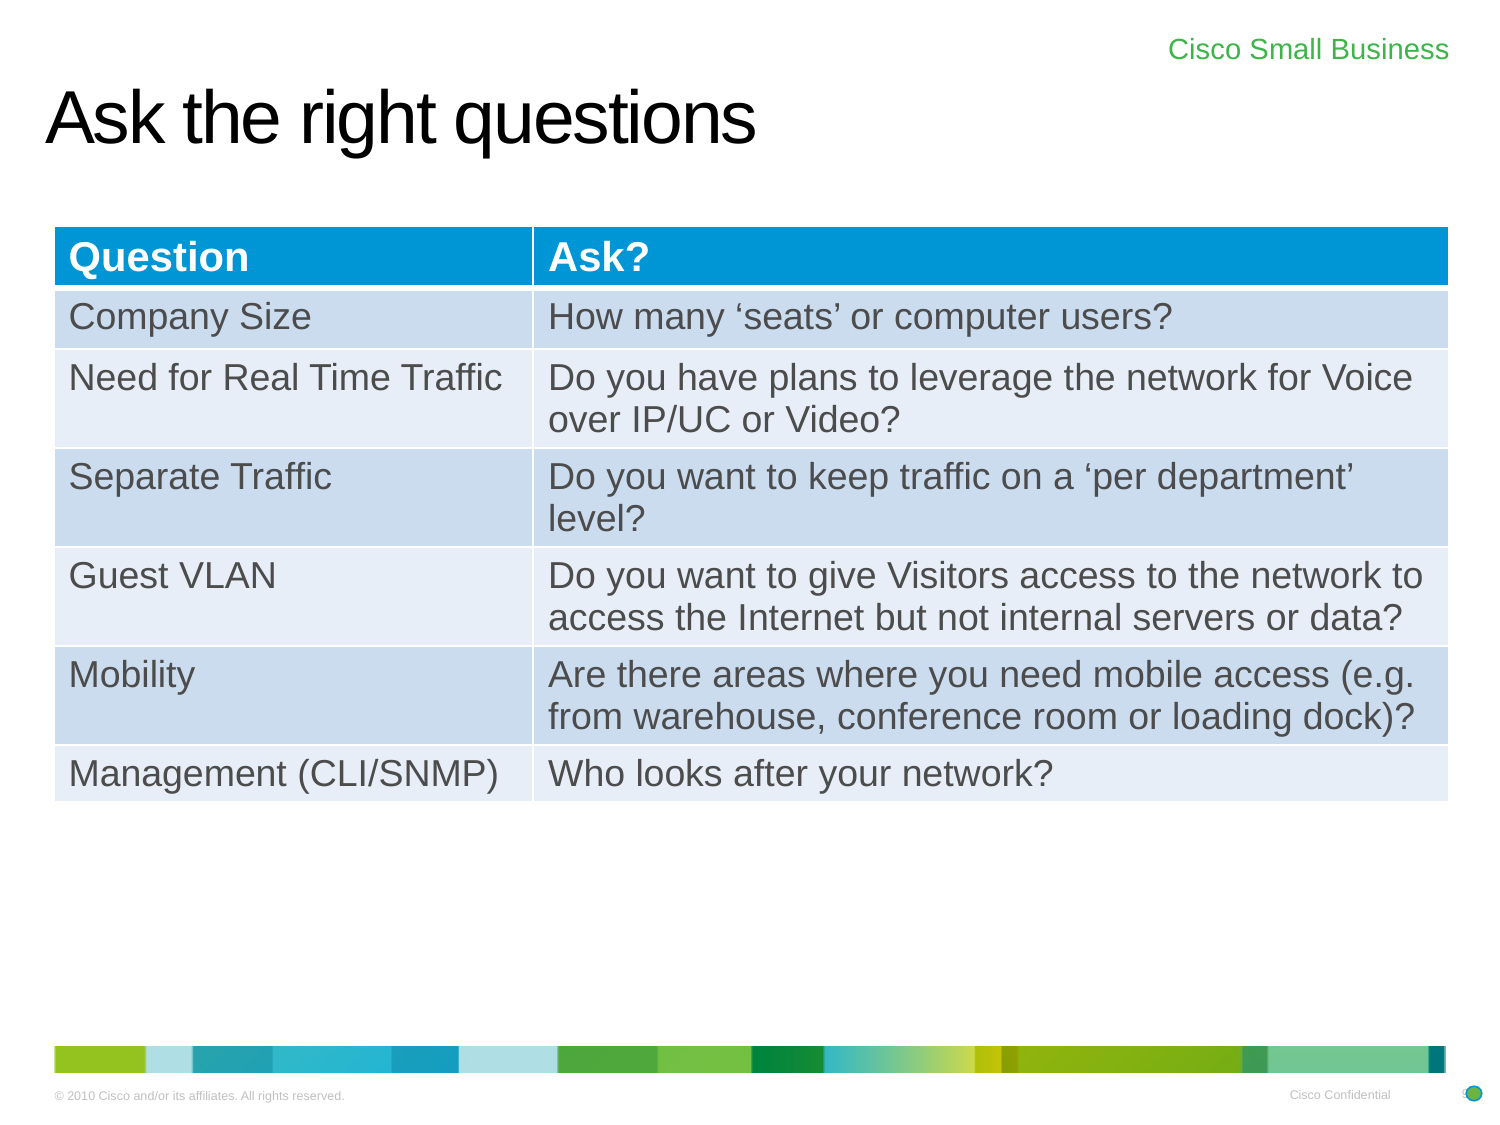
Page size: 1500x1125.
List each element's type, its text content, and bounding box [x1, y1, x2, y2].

table_cell Do you want to give Visitors access to the network to access the Internet but not internal servers or data? [534, 548, 1448, 645]
table_cell Do you want to keep traffic on a ‘per department’ level? [534, 449, 1448, 546]
title Ask the right questions [31, 27, 1441, 166]
table_header Question [55, 227, 532, 285]
picture [54, 1046, 1446, 1073]
table_cell Guest VLAN [55, 548, 532, 645]
table_cell Company Size [55, 291, 532, 348]
table_cell Need for Real Time Traffic [55, 350, 532, 447]
table_cell Mobility [55, 647, 532, 744]
text_box [1466, 1086, 1482, 1101]
table_header Ask? [534, 227, 1448, 285]
table_cell How many ‘seats’ or computer users? [534, 291, 1448, 348]
table_cell Do you have plans to leverage the network for Voice over IP/UC or Video? [534, 350, 1448, 447]
table_cell Separate Traffic [55, 449, 532, 546]
table_cell Management (CLI/SNMP) [55, 746, 532, 801]
table_cell Are there areas where you need mobile access (e.g. from warehouse, conference room or loading dock)? [534, 647, 1448, 744]
table_cell Who looks after your network? [534, 746, 1448, 801]
